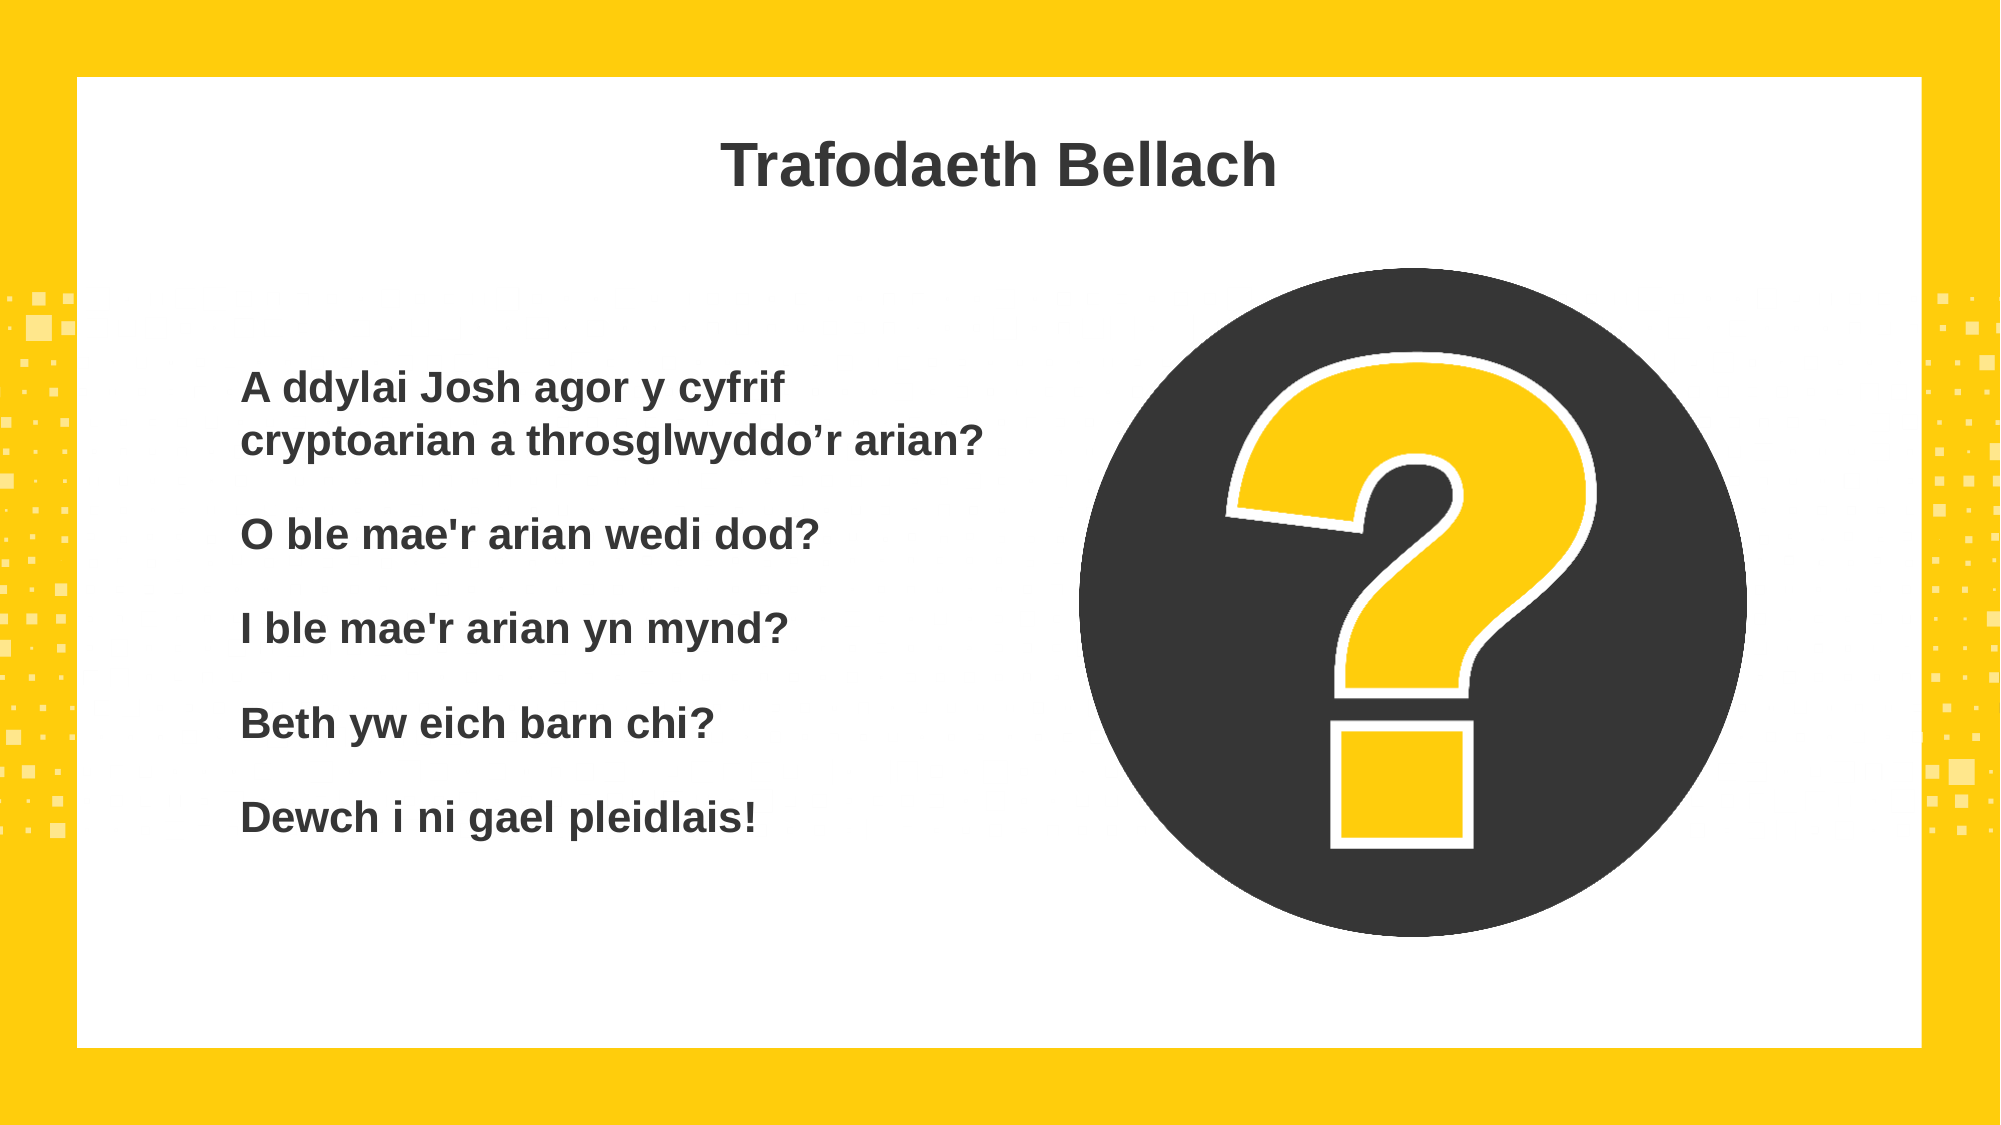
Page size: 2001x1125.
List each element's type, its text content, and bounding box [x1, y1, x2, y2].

text_box A ddylai Josh agor y cyfrif cryptoarian a throsglwyddo’r arian? O ble mae'r arian wedi dod? I ble mae'r arian yn mynd? Beth yw eich barn chi? Dewch i ni gael pleidlais! [225, 351, 1038, 849]
title Trafodaeth Bellach [0, 116, 2000, 320]
picture [1079, 268, 1747, 937]
